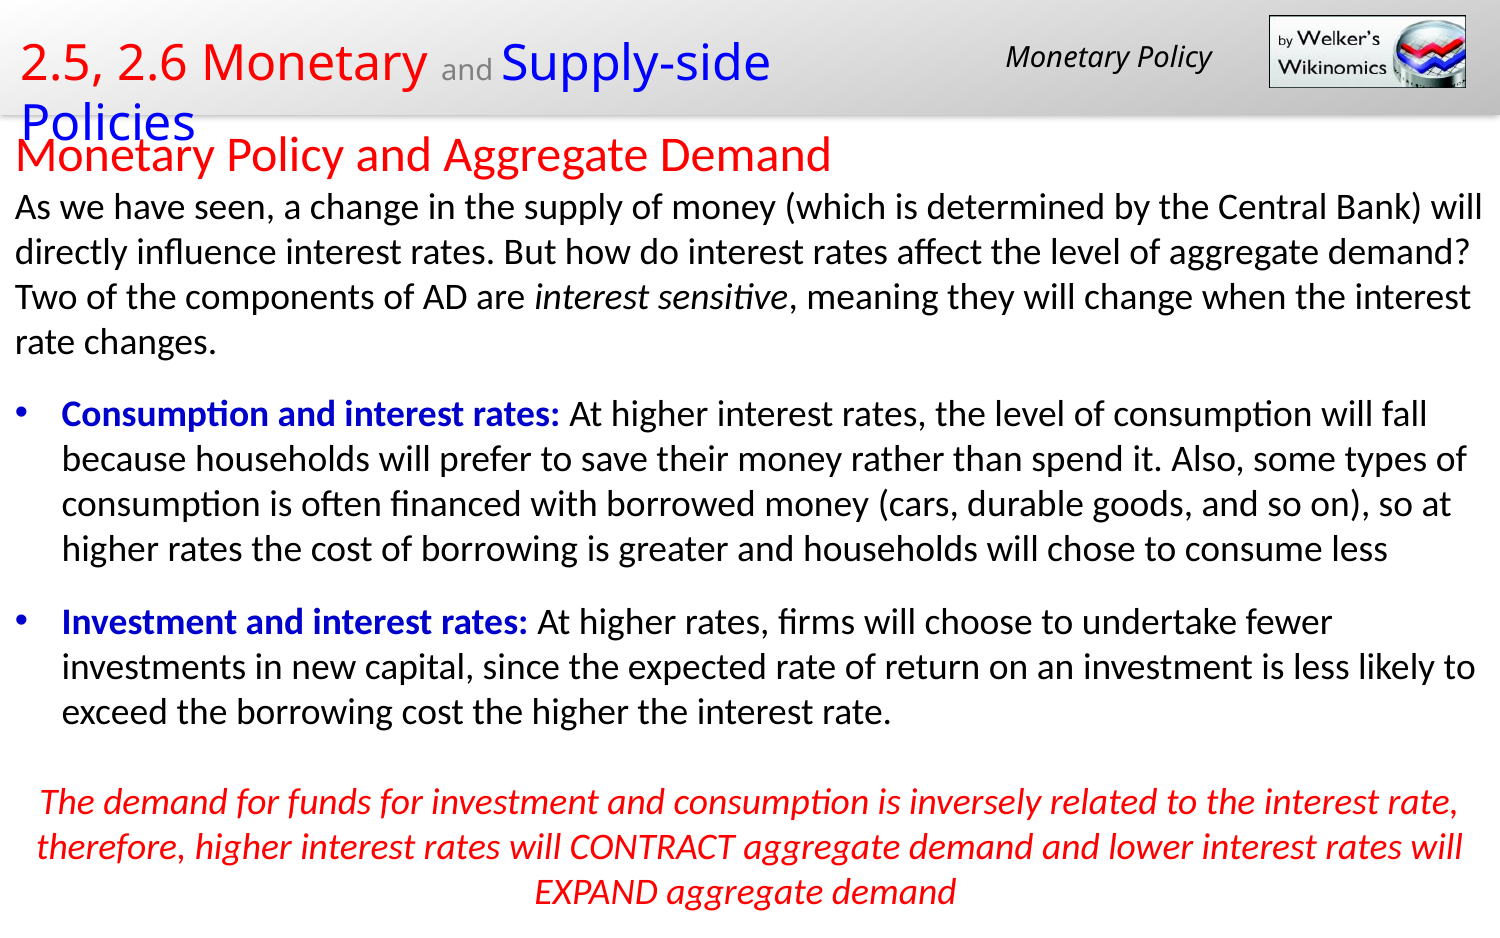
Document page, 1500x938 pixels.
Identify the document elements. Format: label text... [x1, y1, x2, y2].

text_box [0, 0, 1500, 115]
text_box Monetary Policy and Aggregate Demand As we have seen, a change in the supply of money (which is determined by the Central Bank) will directly influence interest rates. But how do interest rates affect the level of aggregate demand? Two of the components of AD are interest sensitive, meaning they will change when the interest rate changes. Consumption and interest rates: At higher interest rates, the level of consumption will fall because households will prefer to save their money rather than spend it. Also, some types of consumption is often financed with borrowed money (cars, durable goods, and so on), so at higher rates the cost of borrowing is greater and households will chose to consume less Investment and interest rates: At higher rates, firms will choose to undertake fewer investments in new capital, since the expected rate of return on an investment is less likely to exceed the borrowing cost the higher the interest rate. The demand for funds for investment and consumption is inversely related to the interest rate, therefore, higher interest rates will CONTRACT aggregate demand and lower interest rates will EXPAND aggregate demand [0, 123, 1500, 919]
